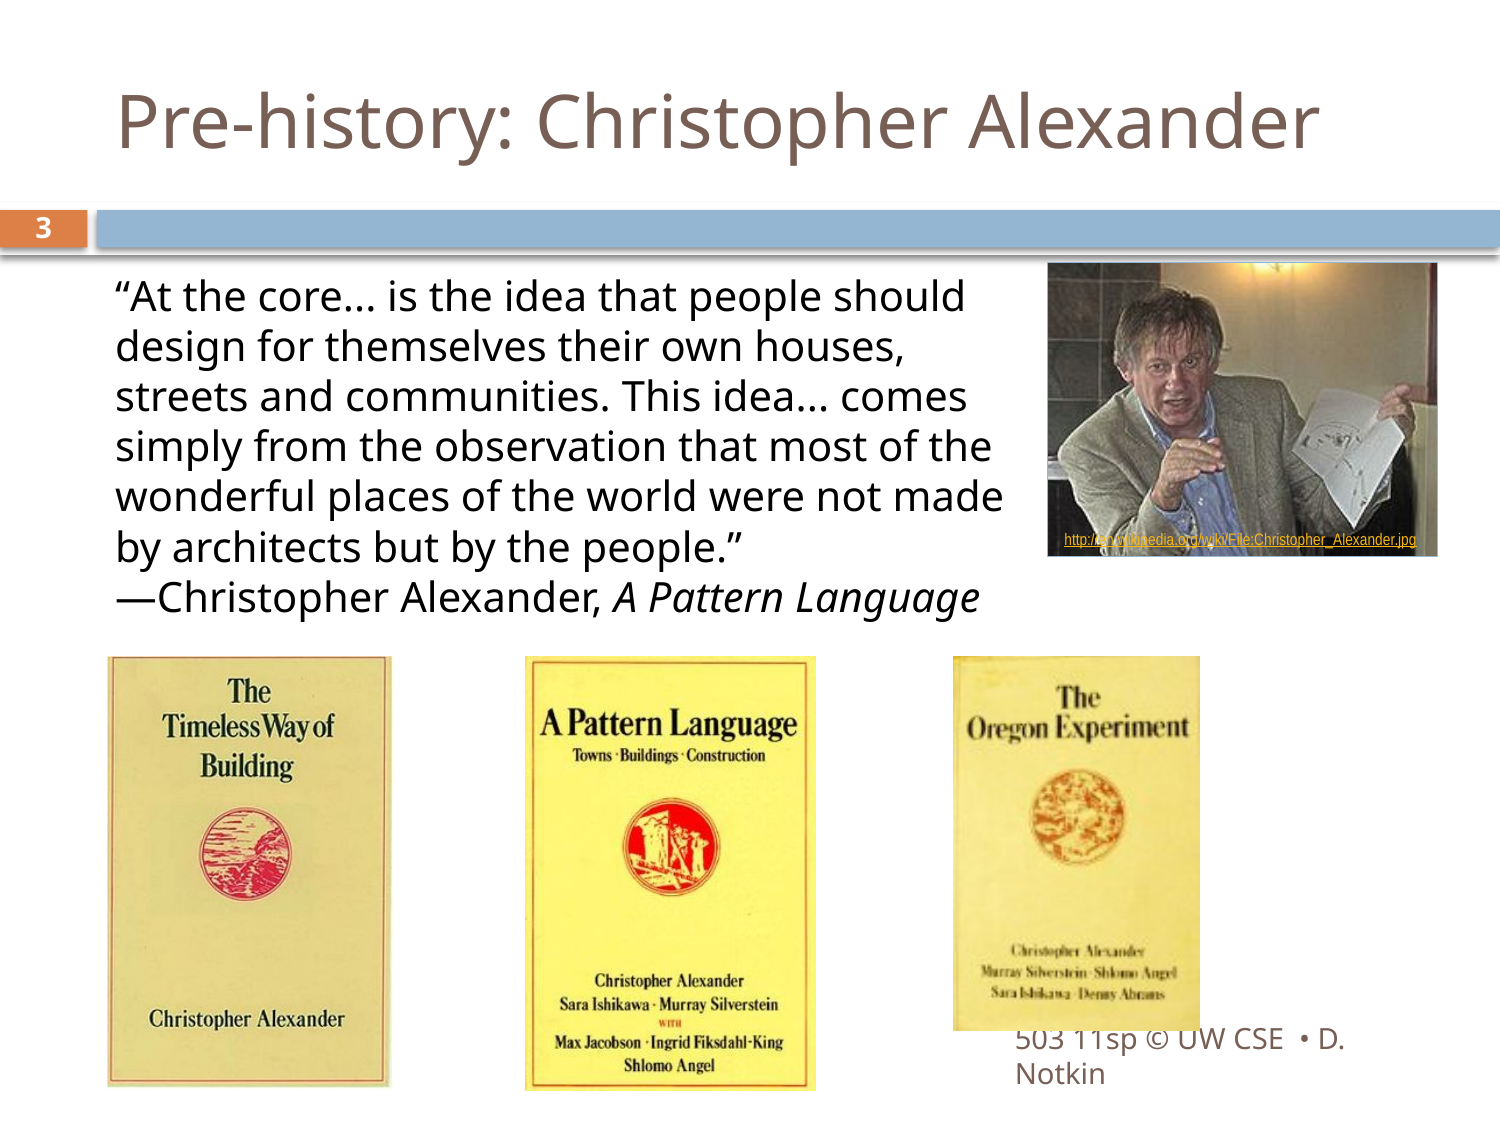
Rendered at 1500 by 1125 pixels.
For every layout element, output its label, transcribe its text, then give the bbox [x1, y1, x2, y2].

list “At the core... is the idea that people should design for themselves their own houses, streets and communities. This idea... comes simply from the observation that most of the wonderful places of the world were not made by architects but by the people.” —Christopher Alexander, A Pattern Language [100, 262, 1025, 1000]
slide_number 3 [0, 208, 88, 249]
picture [1047, 262, 1439, 557]
picture [953, 656, 1201, 1031]
picture [524, 656, 816, 1091]
picture [106, 656, 393, 1089]
slide_number 503 11sp © UW CSE • D. Notkin [999, 1025, 1438, 1085]
title Pre-history: Christopher Alexander [100, 37, 1438, 200]
